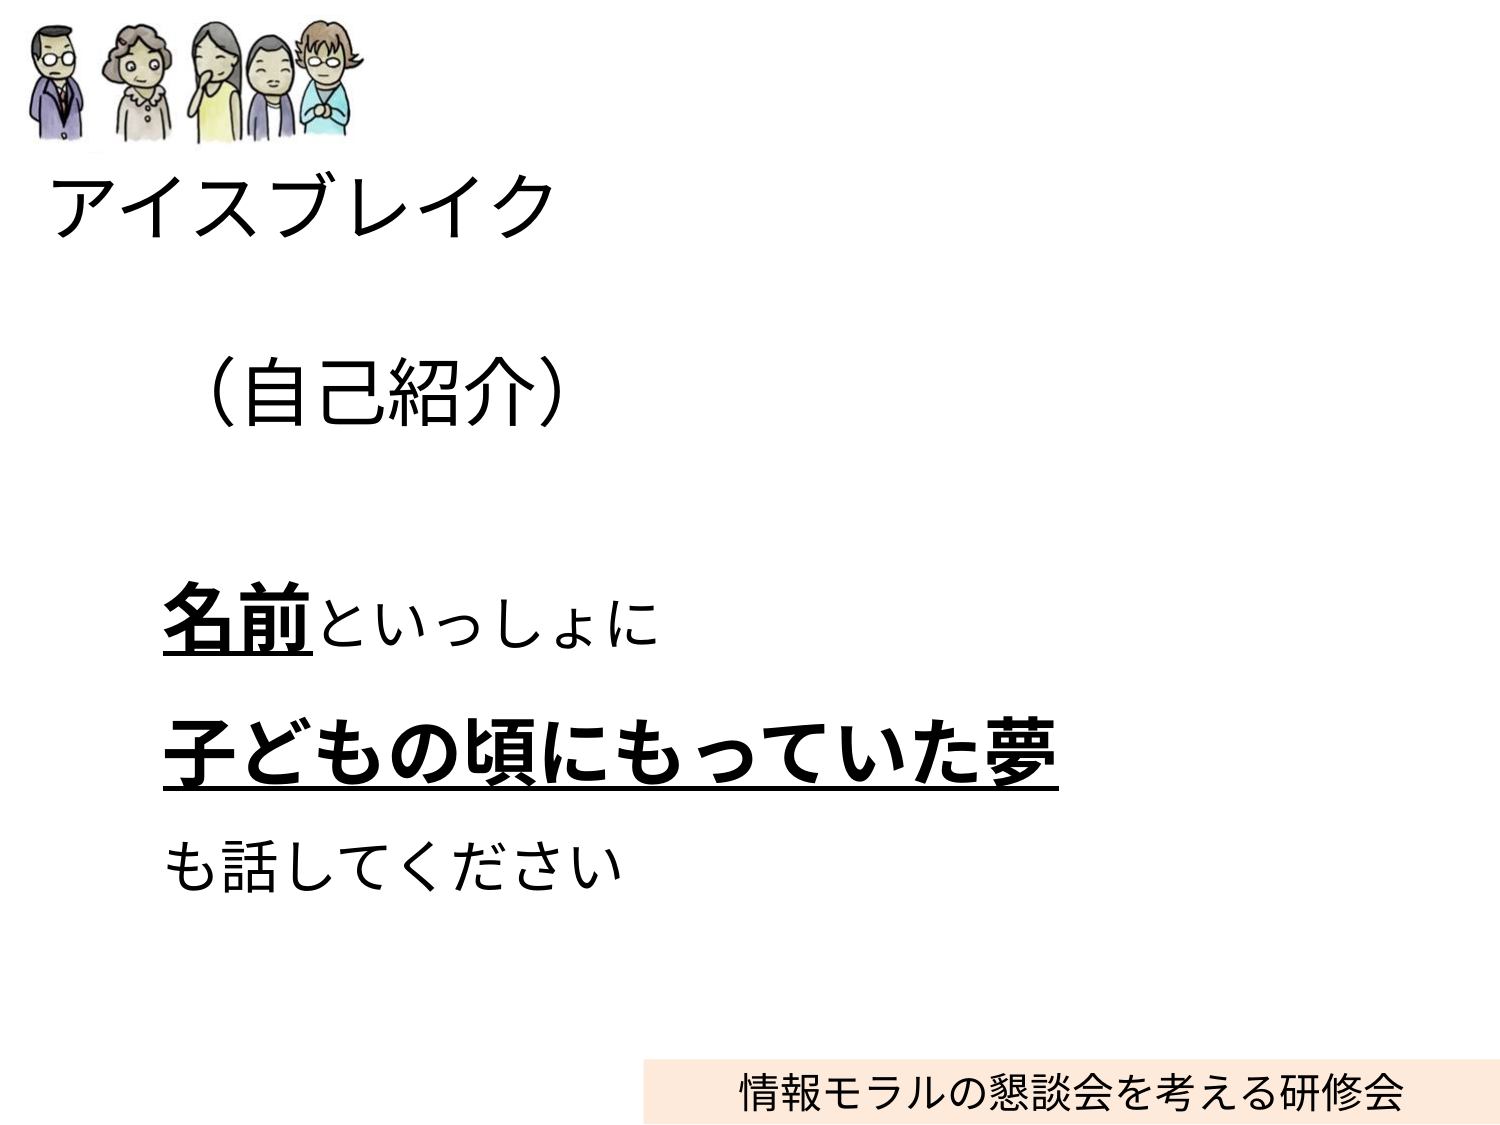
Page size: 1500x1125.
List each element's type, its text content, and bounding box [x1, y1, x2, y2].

text_box アイスブレイク [29, 153, 668, 259]
text_box （自己紹介） 名前といっしょに 子どもの頃にもっていた夢 も話してください [147, 338, 1341, 908]
picture [0, 0, 381, 154]
text_box 情報モラルの懇談会を考える研修会 [643, 1059, 1500, 1125]
